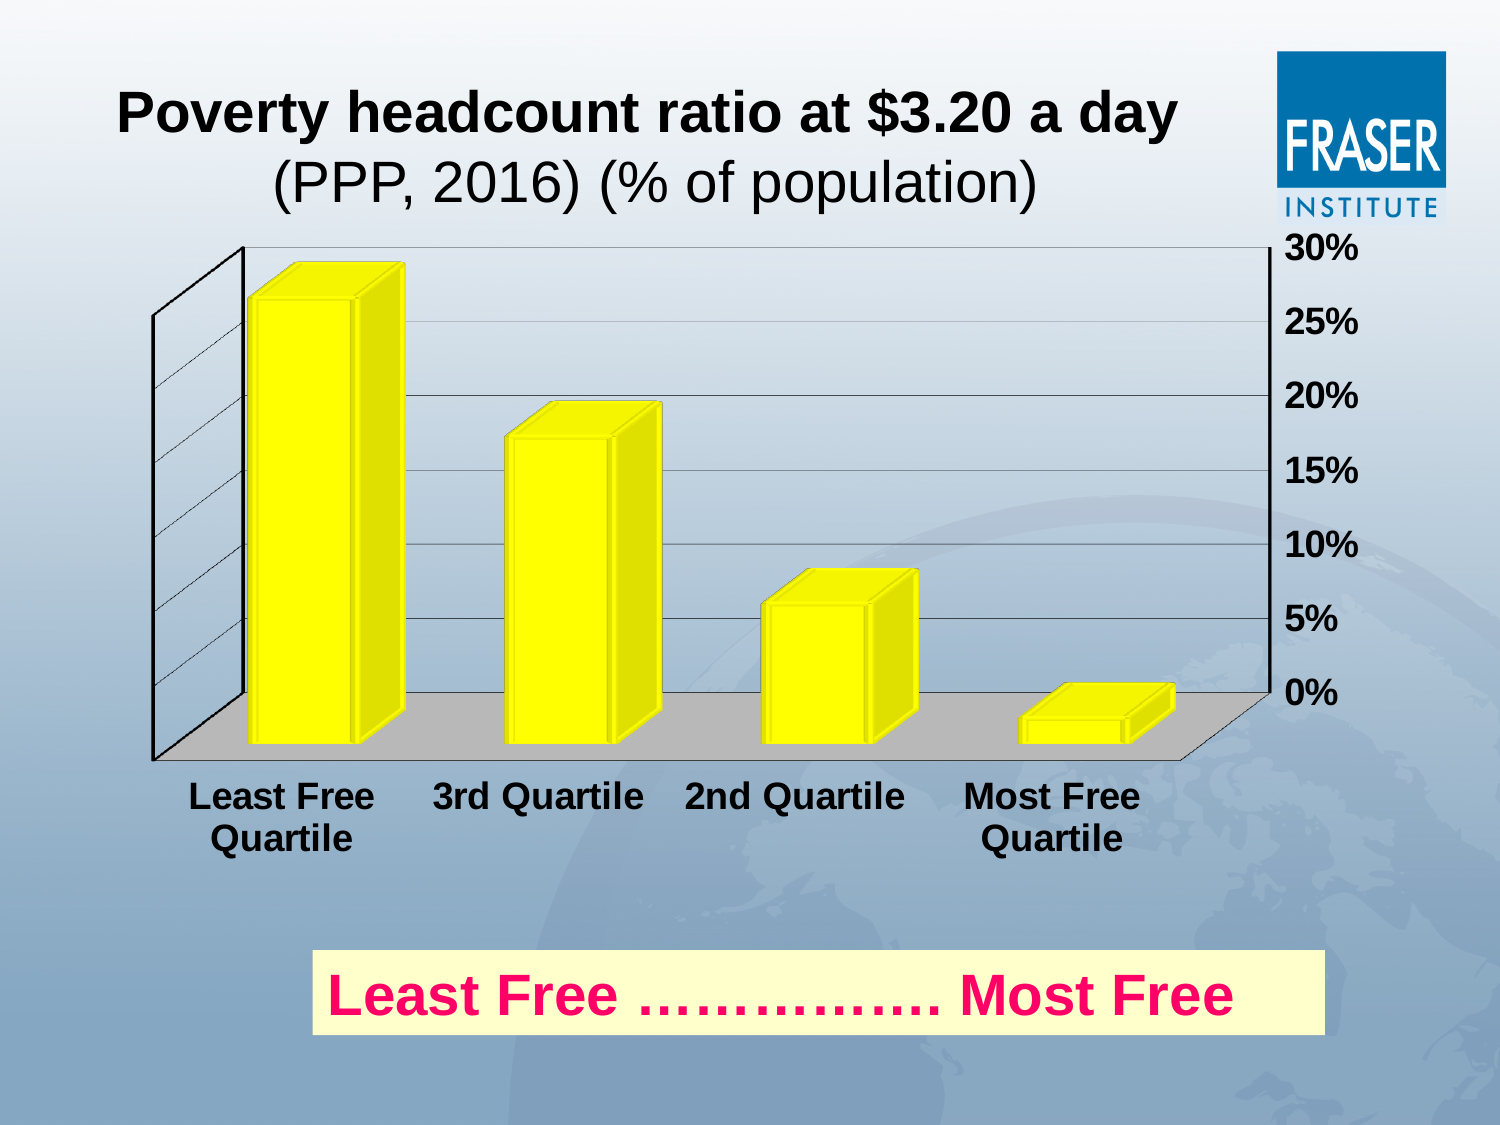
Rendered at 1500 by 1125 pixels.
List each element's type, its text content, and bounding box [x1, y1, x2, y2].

picture [1366, 119, 1387, 171]
picture [1391, 120, 1410, 170]
chart [0, 216, 1451, 888]
text_box Least Free ……………. Most Free [312, 950, 1325, 1036]
picture [0, 0, 1500, 1125]
title Poverty headcount ratio at $3.20 a day (PPP, 2016) (% of population) [0, 0, 1313, 215]
picture [1417, 120, 1439, 170]
picture [1313, 120, 1366, 170]
